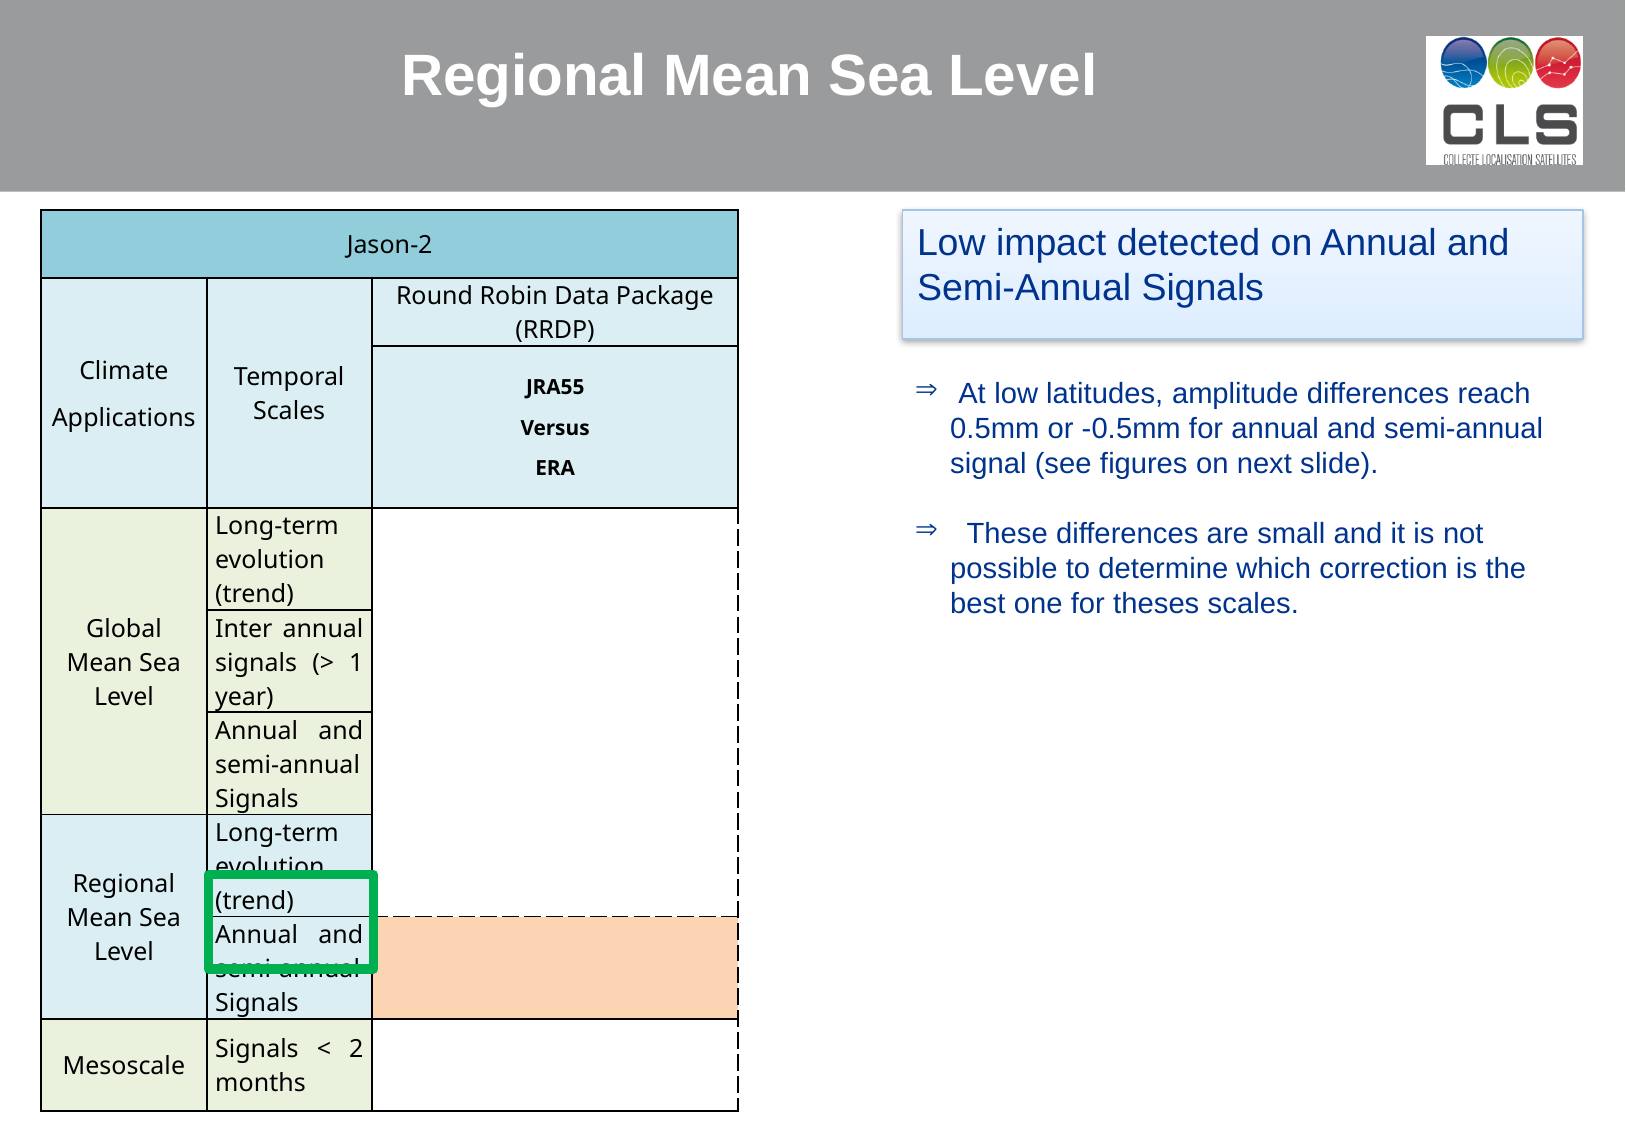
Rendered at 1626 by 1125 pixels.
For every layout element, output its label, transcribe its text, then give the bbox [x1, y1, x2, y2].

table_cell Global Mean Sea Level [42, 509, 206, 814]
table_cell [373, 1020, 738, 1110]
table_cell Mesoscale [42, 1020, 206, 1110]
text_box Regional Mean Sea Level [386, 40, 1162, 119]
table_cell Regional Mean Sea Level [42, 815, 206, 1018]
table_cell Climate Applications [42, 279, 206, 507]
table_cell Long-term evolution (trend) [208, 509, 371, 609]
table_cell Inter annual signals (> 1 year) [208, 611, 371, 711]
table_cell [373, 509, 738, 917]
table_cell Annual and semi-annual Signals [208, 713, 371, 814]
table_cell JRA55 Versus ERA [373, 347, 737, 507]
table_cell Signals < 2 months [208, 1020, 371, 1110]
text_box [206, 873, 376, 971]
picture [1426, 36, 1583, 165]
table_header Jason-2 [42, 211, 737, 277]
table_cell Annual and semi-annual Signals [208, 971, 371, 1018]
table_cell Round Robin Data Package (RRDP) [373, 279, 737, 345]
table_cell Long-term evolution (trend) [208, 815, 371, 873]
text_box Low impact detected on Annual and Semi-Annual Signals [902, 209, 1584, 340]
text_box At low latitudes, amplitude differences reach 0.5mm or -0.5mm for annual and semi-annual signal (see figures on next slide). These differences are small and it is not possible to determine which correction is the best one for theses scales. [899, 366, 1591, 697]
table_cell [373, 917, 738, 1018]
table_cell Temporal Scales [208, 279, 371, 507]
